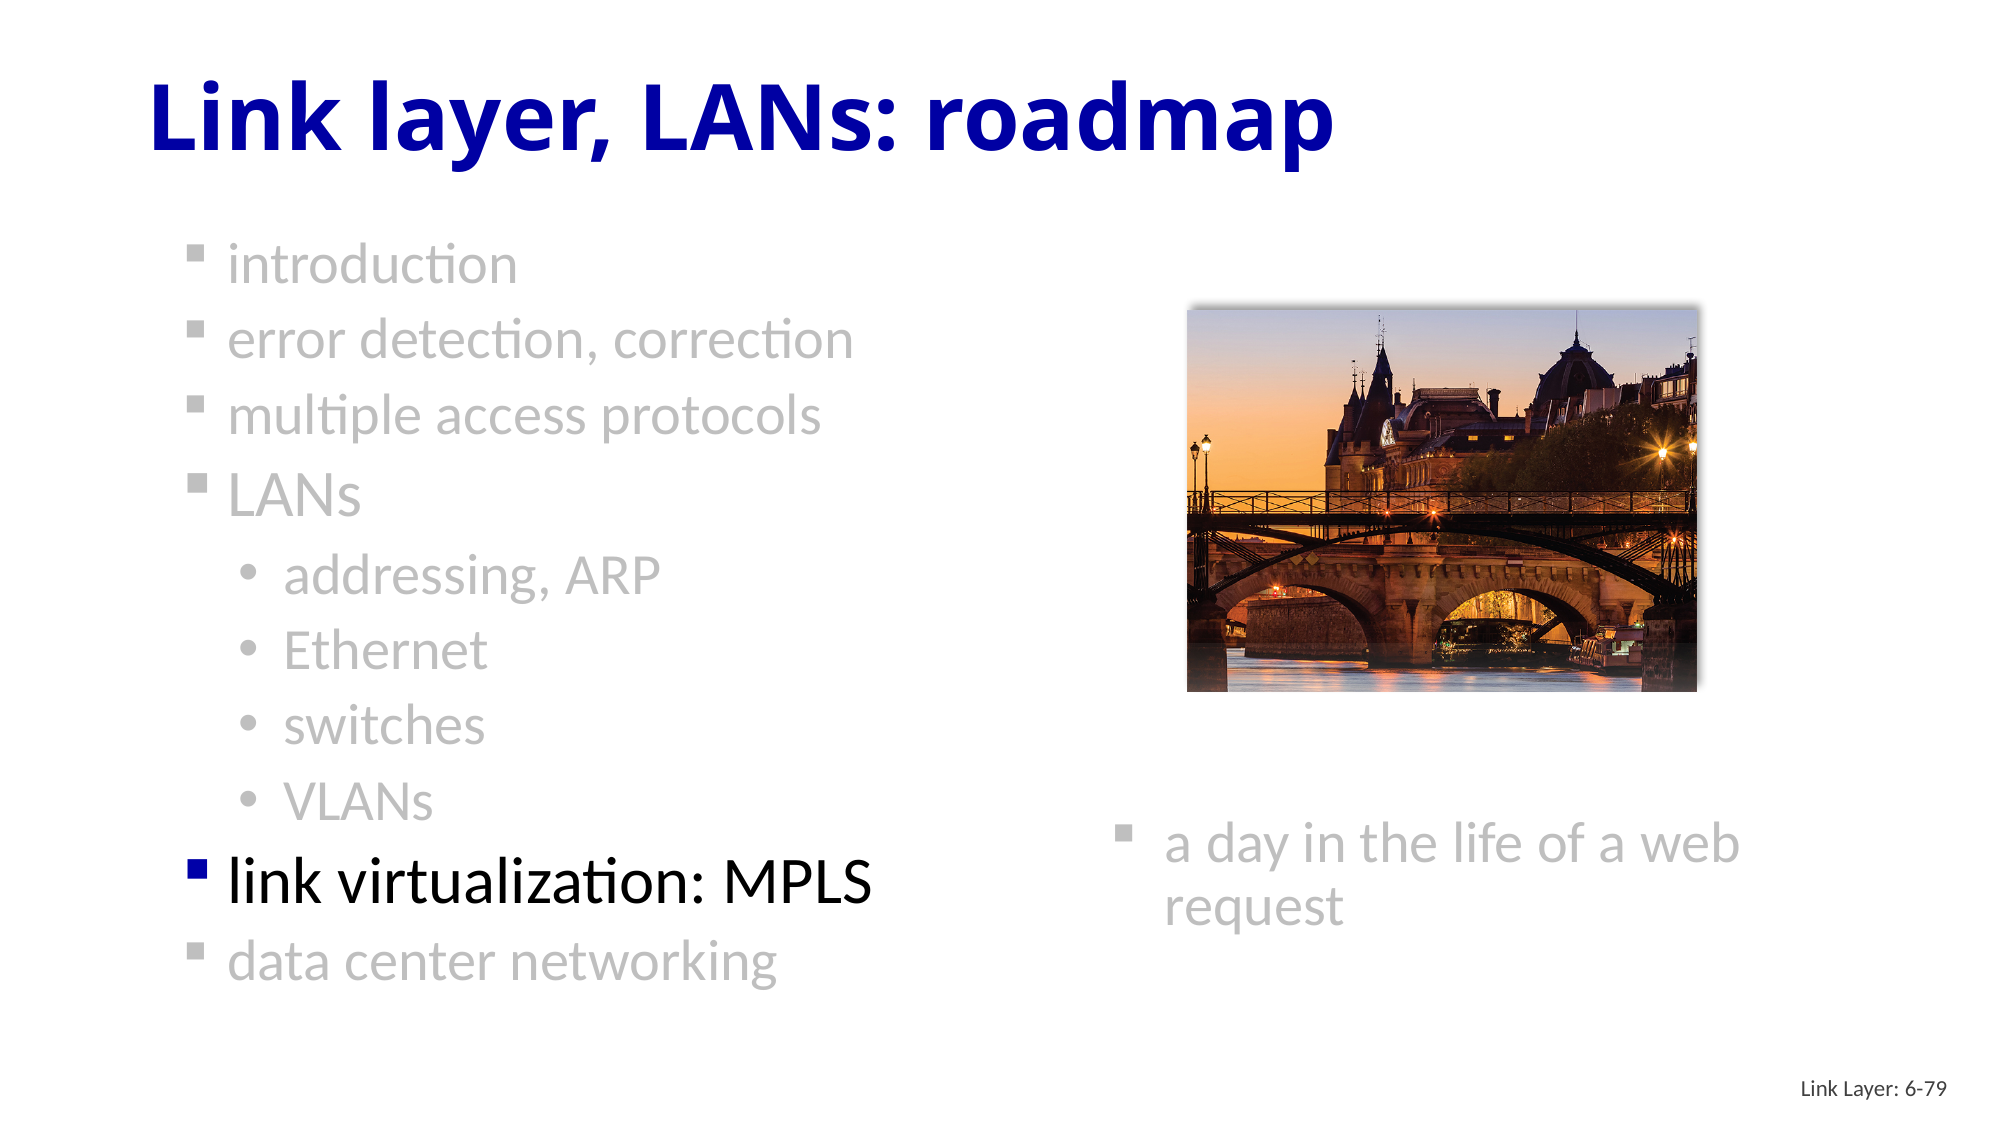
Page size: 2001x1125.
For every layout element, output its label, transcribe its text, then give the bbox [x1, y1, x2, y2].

title Link layer, LANs: roadmap [131, 47, 1856, 195]
text_box a day in the life of a web request [1080, 804, 1907, 966]
text_box introduction error detection, correction multiple access protocols LANs addressing, ARP Ethernet switches VLANs link virtualization: MPLS data center networking [165, 225, 1080, 1053]
picture [1187, 310, 1697, 692]
slide_number Link Layer: 6-79 [1512, 1056, 1963, 1117]
